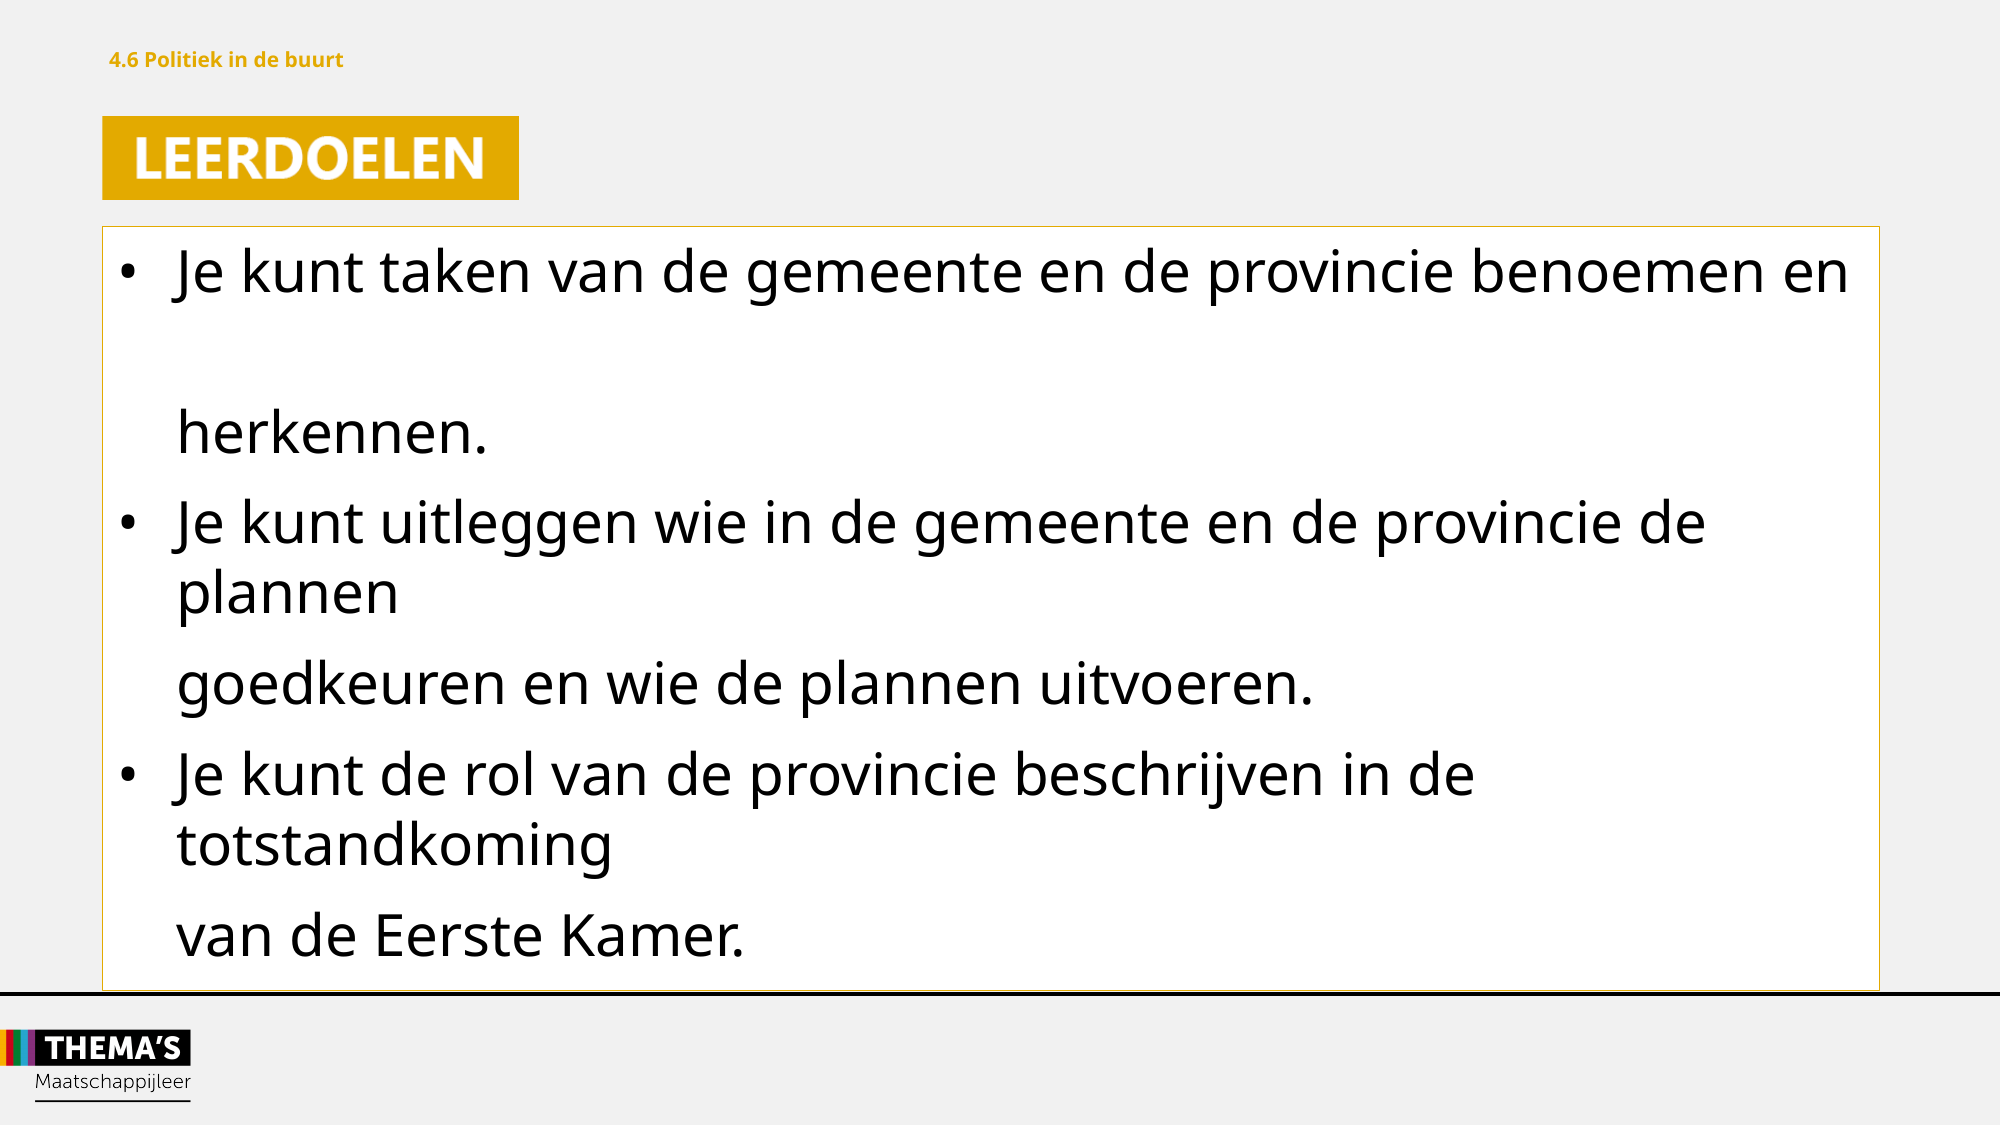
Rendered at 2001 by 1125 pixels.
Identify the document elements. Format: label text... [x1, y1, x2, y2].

list • Je kunt taken van de gemeente en de provincie benoemen en herkennen. • Je kunt uitleggen wie in de gemeente en de provincie de plannen goedkeuren en wie de plannen uitvoeren. • Je kunt de rol van de provincie beschrijven in de totstandkoming van de Eerste Kamer. [102, 226, 1880, 991]
picture [0, 993, 203, 1125]
list 4.6 Politiek in de buurt [94, 33, 941, 88]
